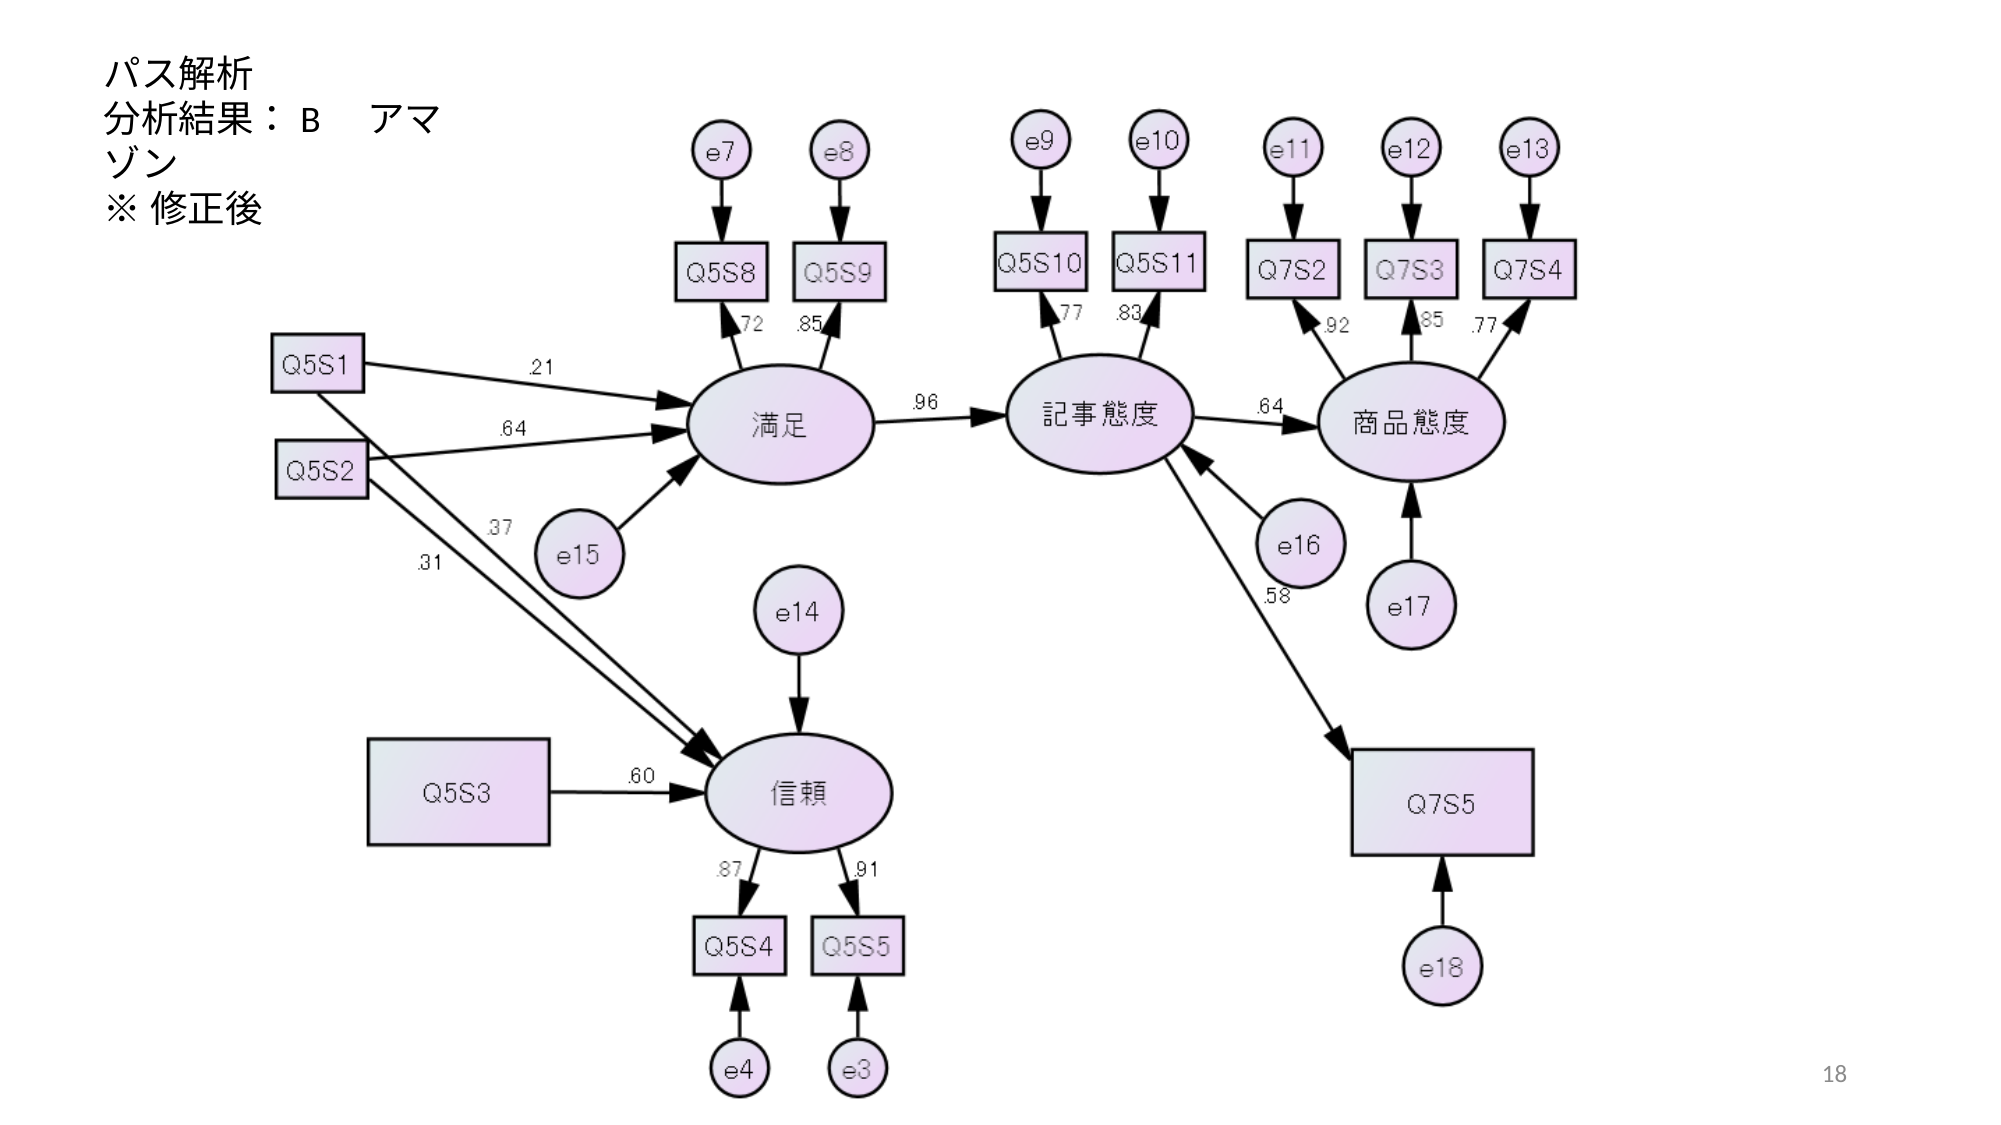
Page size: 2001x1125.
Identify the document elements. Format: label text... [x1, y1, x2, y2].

picture [239, 76, 1605, 1125]
text_box パス解析 分析結果：B アマゾン ※修正後 [89, 42, 490, 237]
slide_number 18 [1605, 1042, 1863, 1103]
